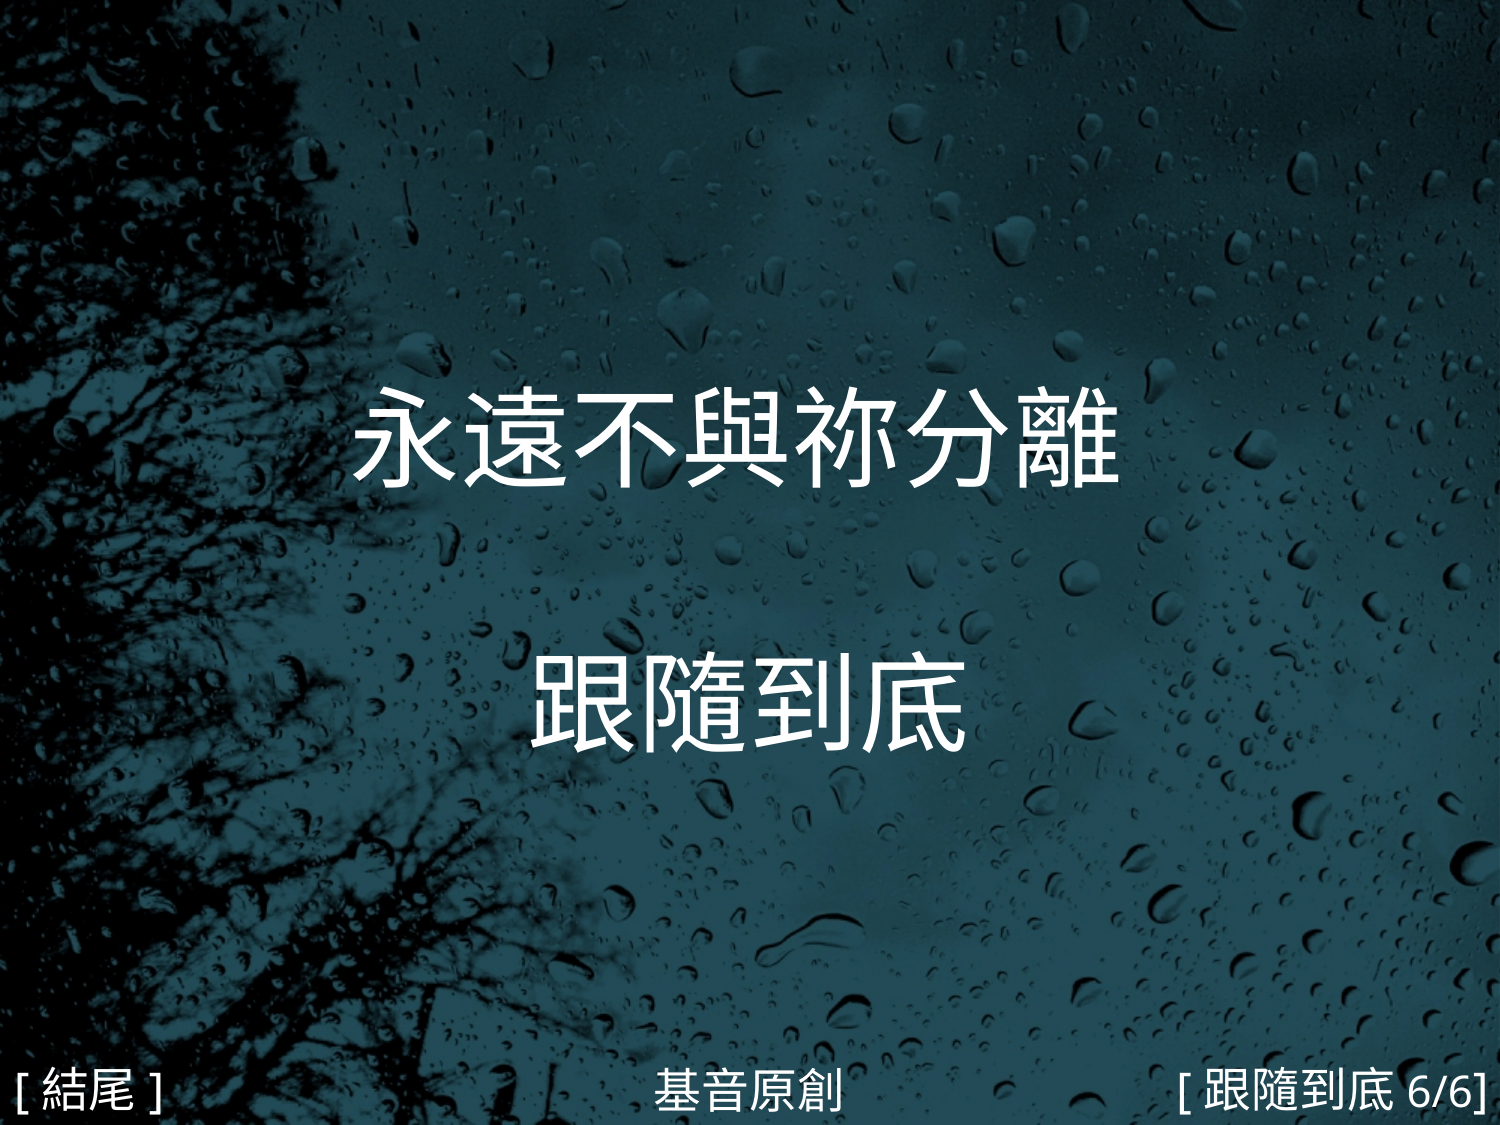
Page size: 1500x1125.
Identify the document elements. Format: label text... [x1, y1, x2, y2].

picture [0, 0, 1500, 1053]
text_box 永遠不與祢分離 跟隨到底 [0, 361, 1499, 926]
text_box 基音原創 [0, 1053, 1500, 1125]
